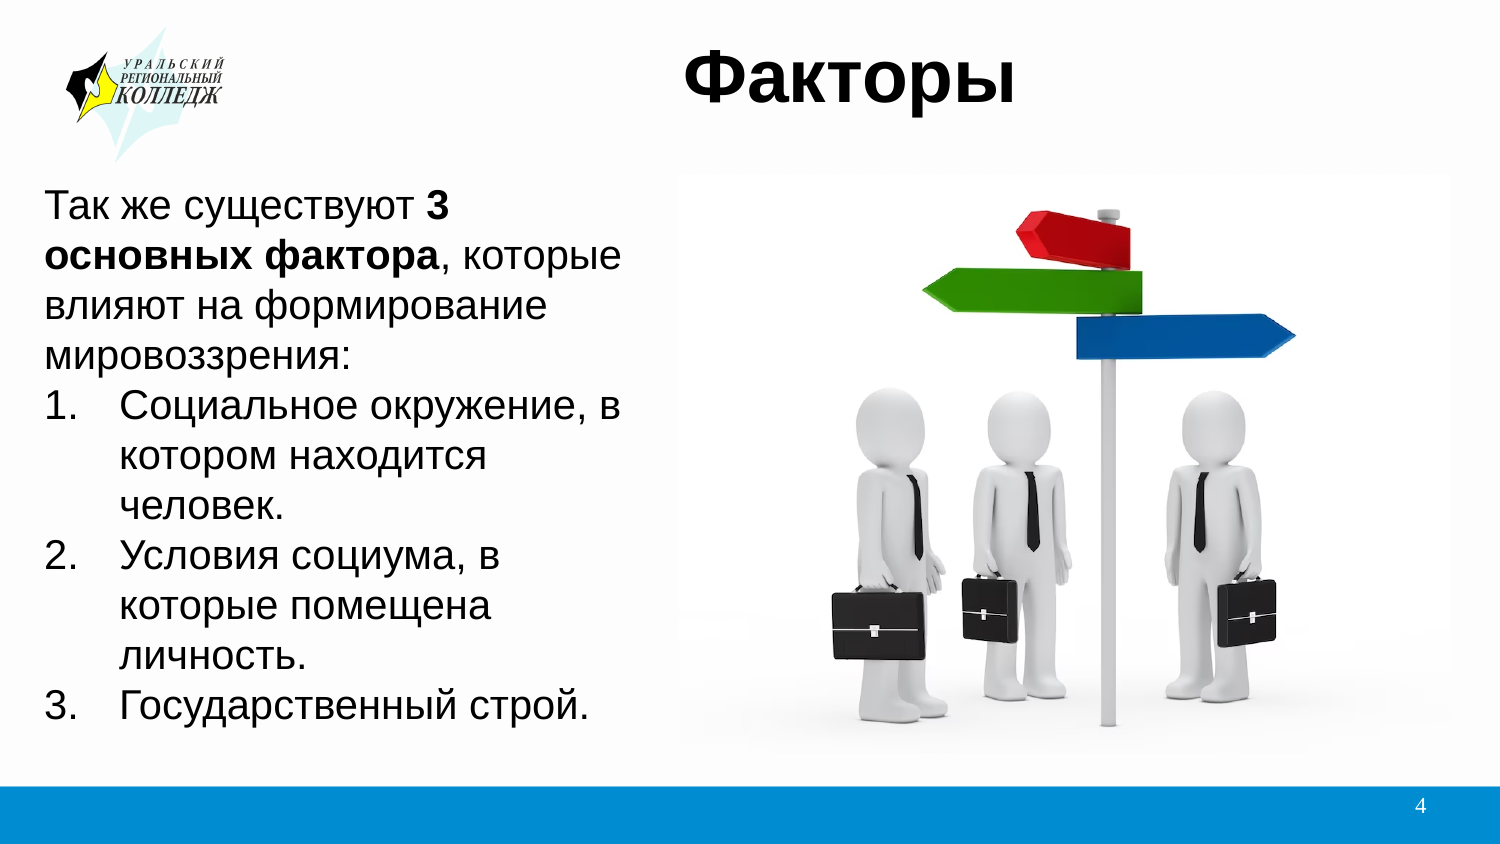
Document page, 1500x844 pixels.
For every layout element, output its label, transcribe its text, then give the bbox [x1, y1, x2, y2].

text_box Так же существуют 3 основных фактора, которые влияют на формирование мировоззрения: Социальное окружение, в котором находится человек. Условия социума, в которые помещена личность. Государственный строй. [29, 170, 644, 736]
slide_number 4 [1059, 782, 1439, 827]
text_box Факторы [312, 20, 1388, 125]
picture [0, 0, 1500, 786]
